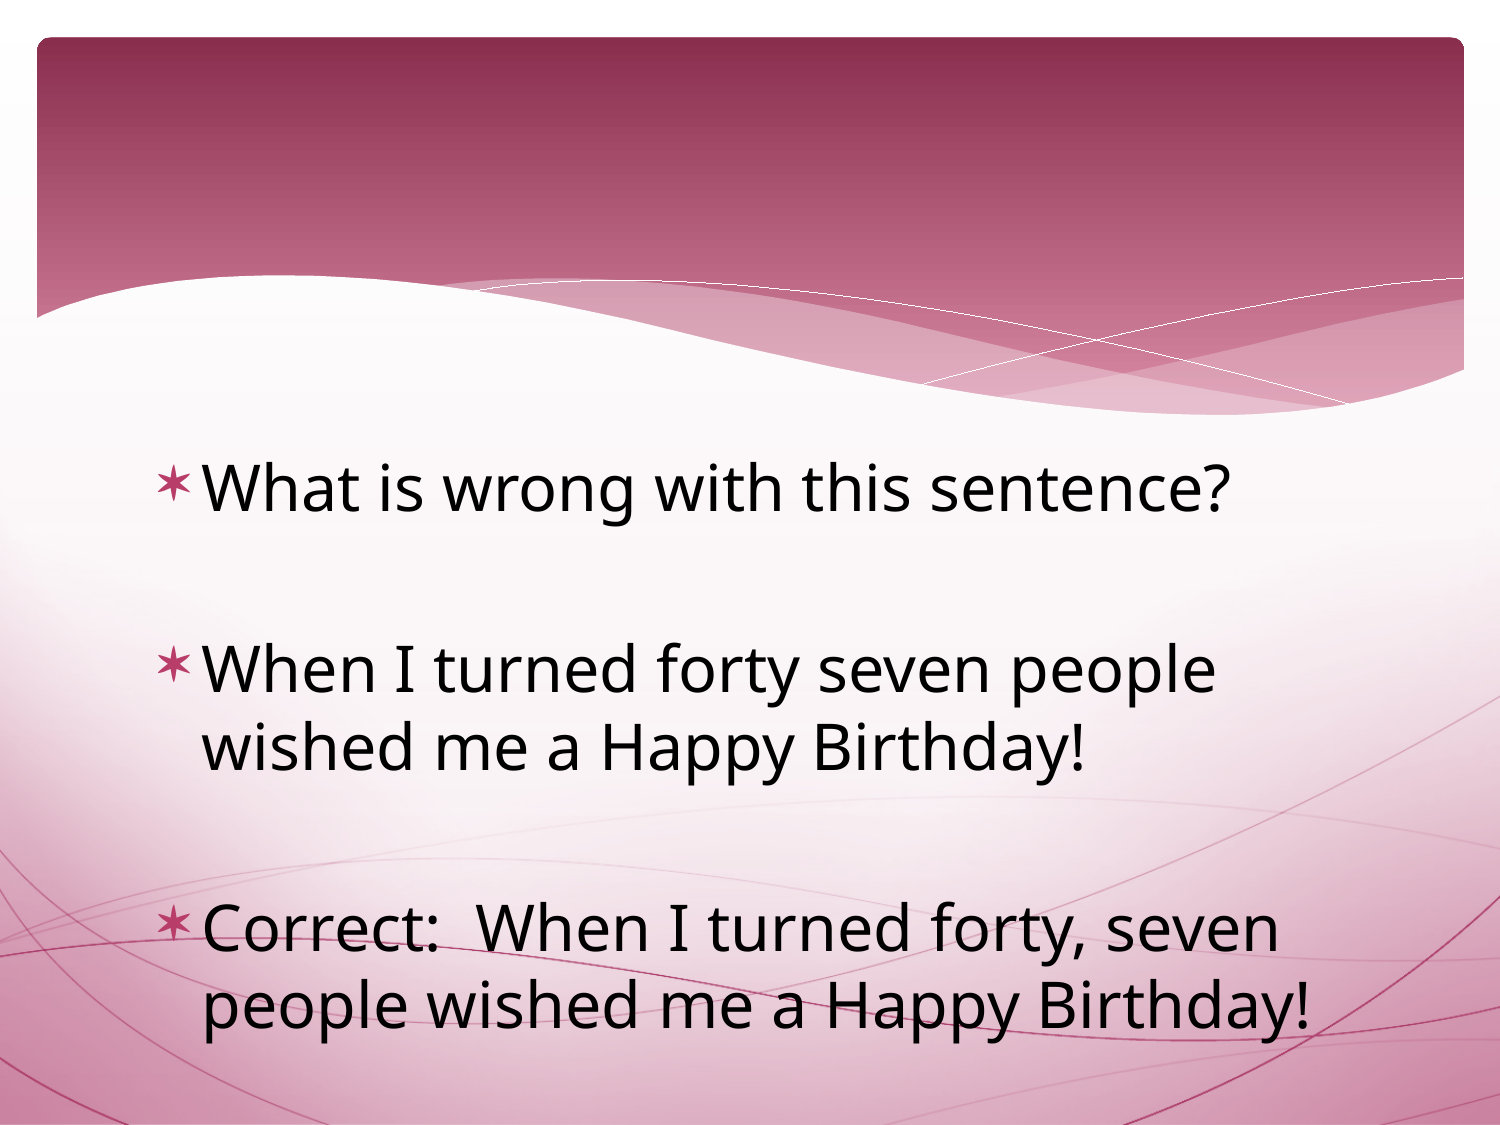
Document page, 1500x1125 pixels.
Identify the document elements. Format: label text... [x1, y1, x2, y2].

list What is wrong with this sentence? When I turned forty seven people wished me a Happy Birthday! Correct: When I turned forty, seven people wished me a Happy Birthday! [143, 438, 1359, 1059]
